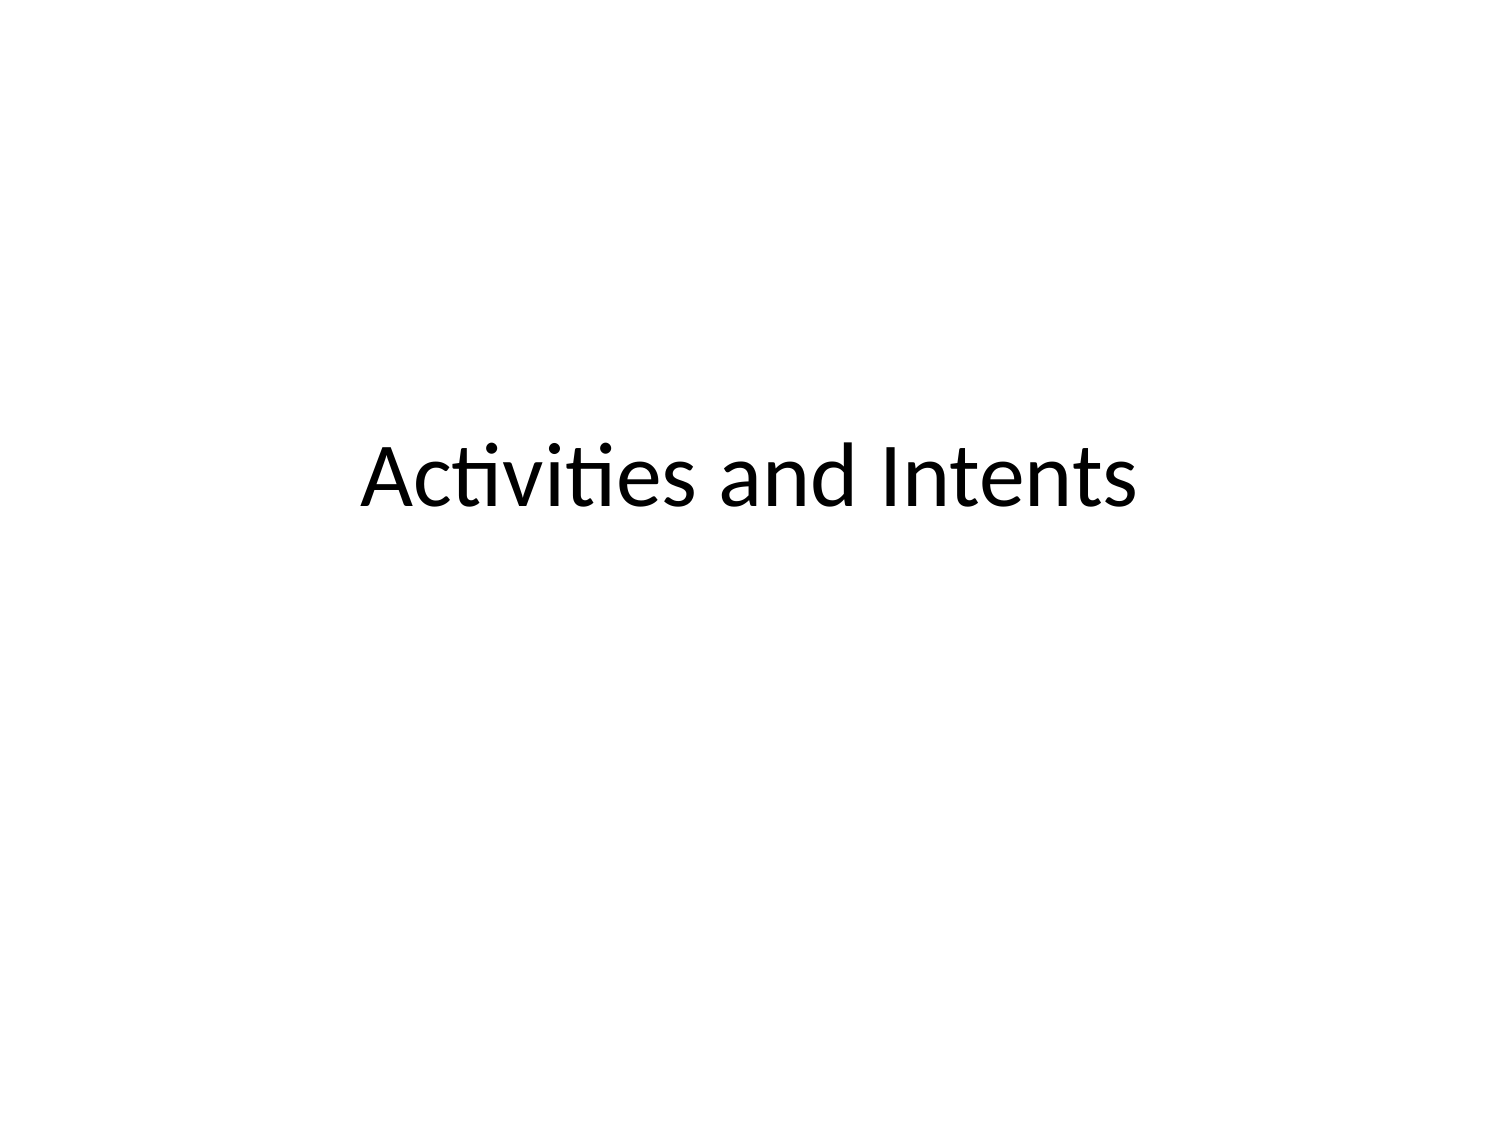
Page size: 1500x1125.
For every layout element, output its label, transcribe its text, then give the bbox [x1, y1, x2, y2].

title Activities and Intents [112, 349, 1388, 591]
